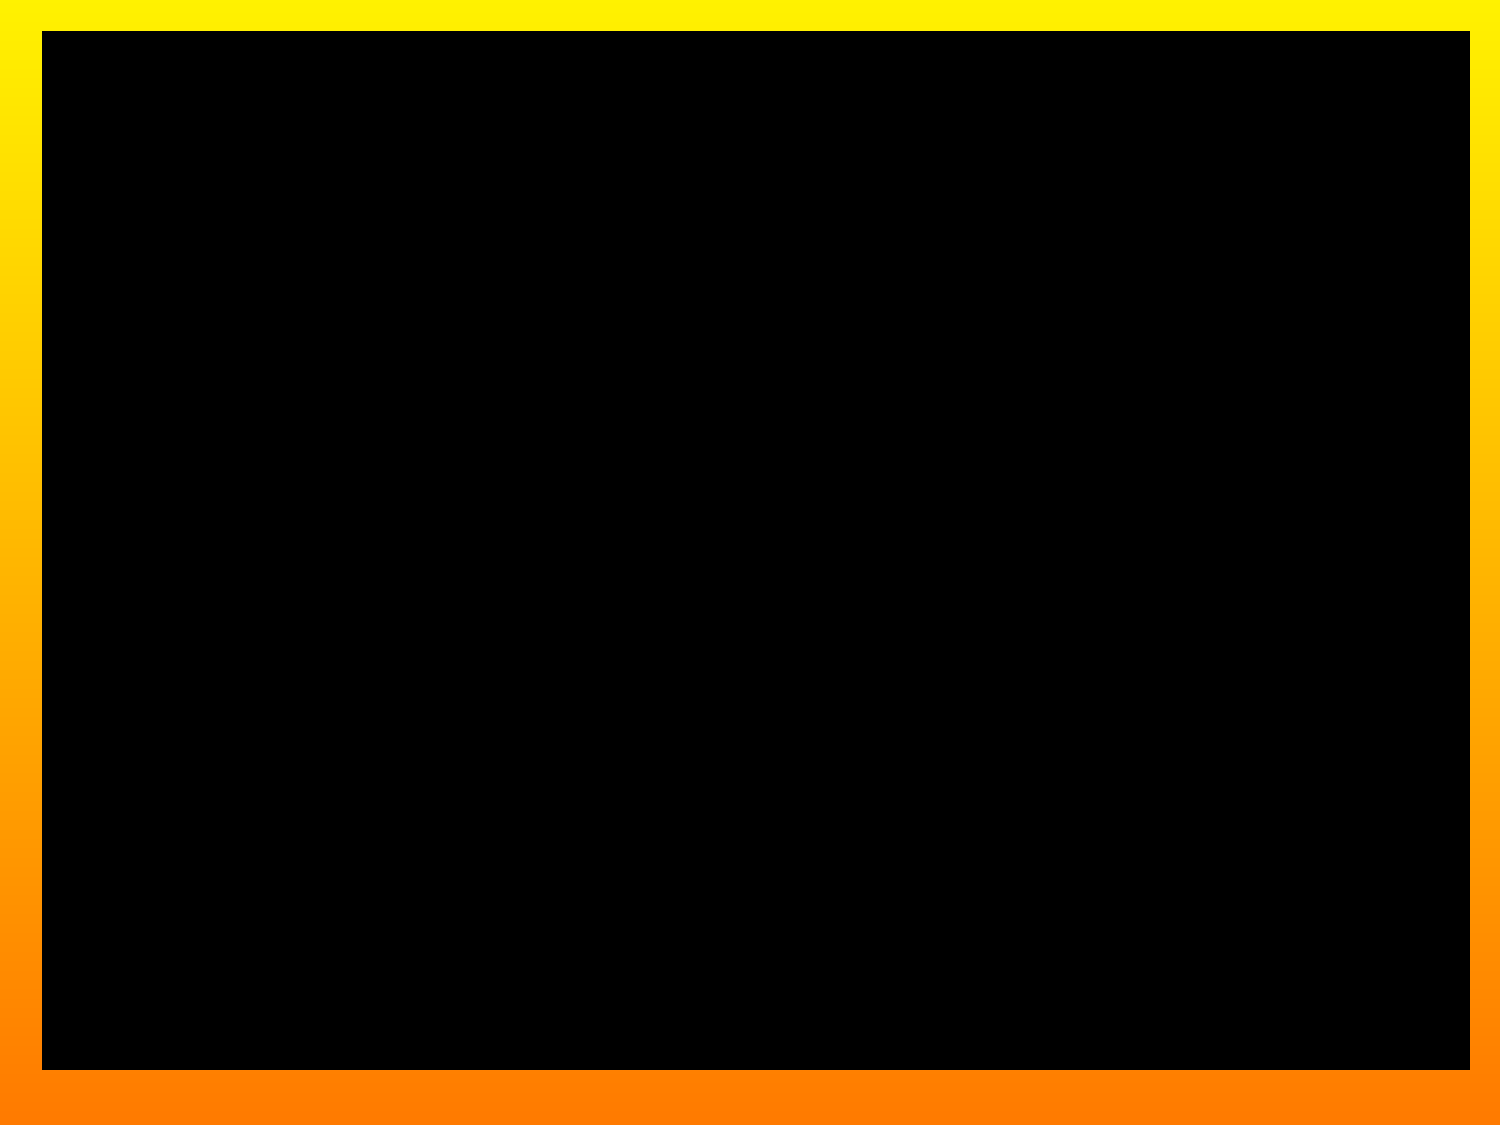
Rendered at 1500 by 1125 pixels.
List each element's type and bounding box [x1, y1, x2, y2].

text_box [41, 30, 1471, 1071]
